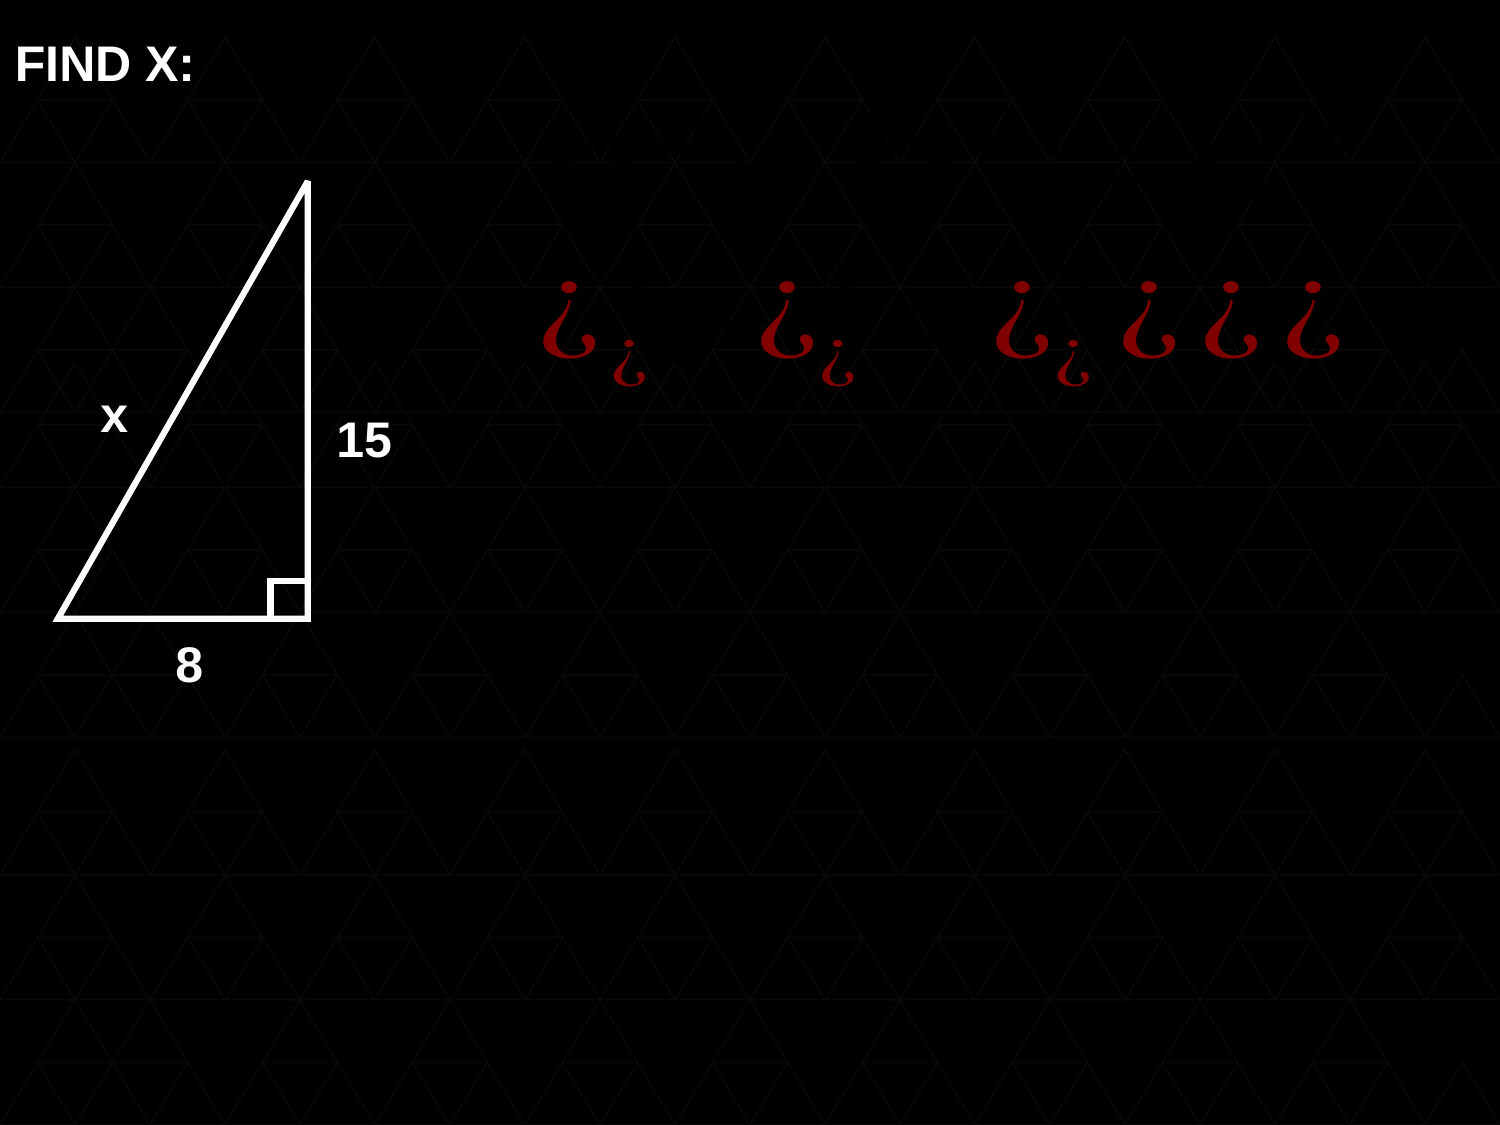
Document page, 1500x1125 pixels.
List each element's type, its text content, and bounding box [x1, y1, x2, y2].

text_box 15 [312, 393, 421, 482]
text_box 8 [132, 627, 246, 707]
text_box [57, 180, 309, 619]
text_box FIND X: [0, 5, 1500, 119]
